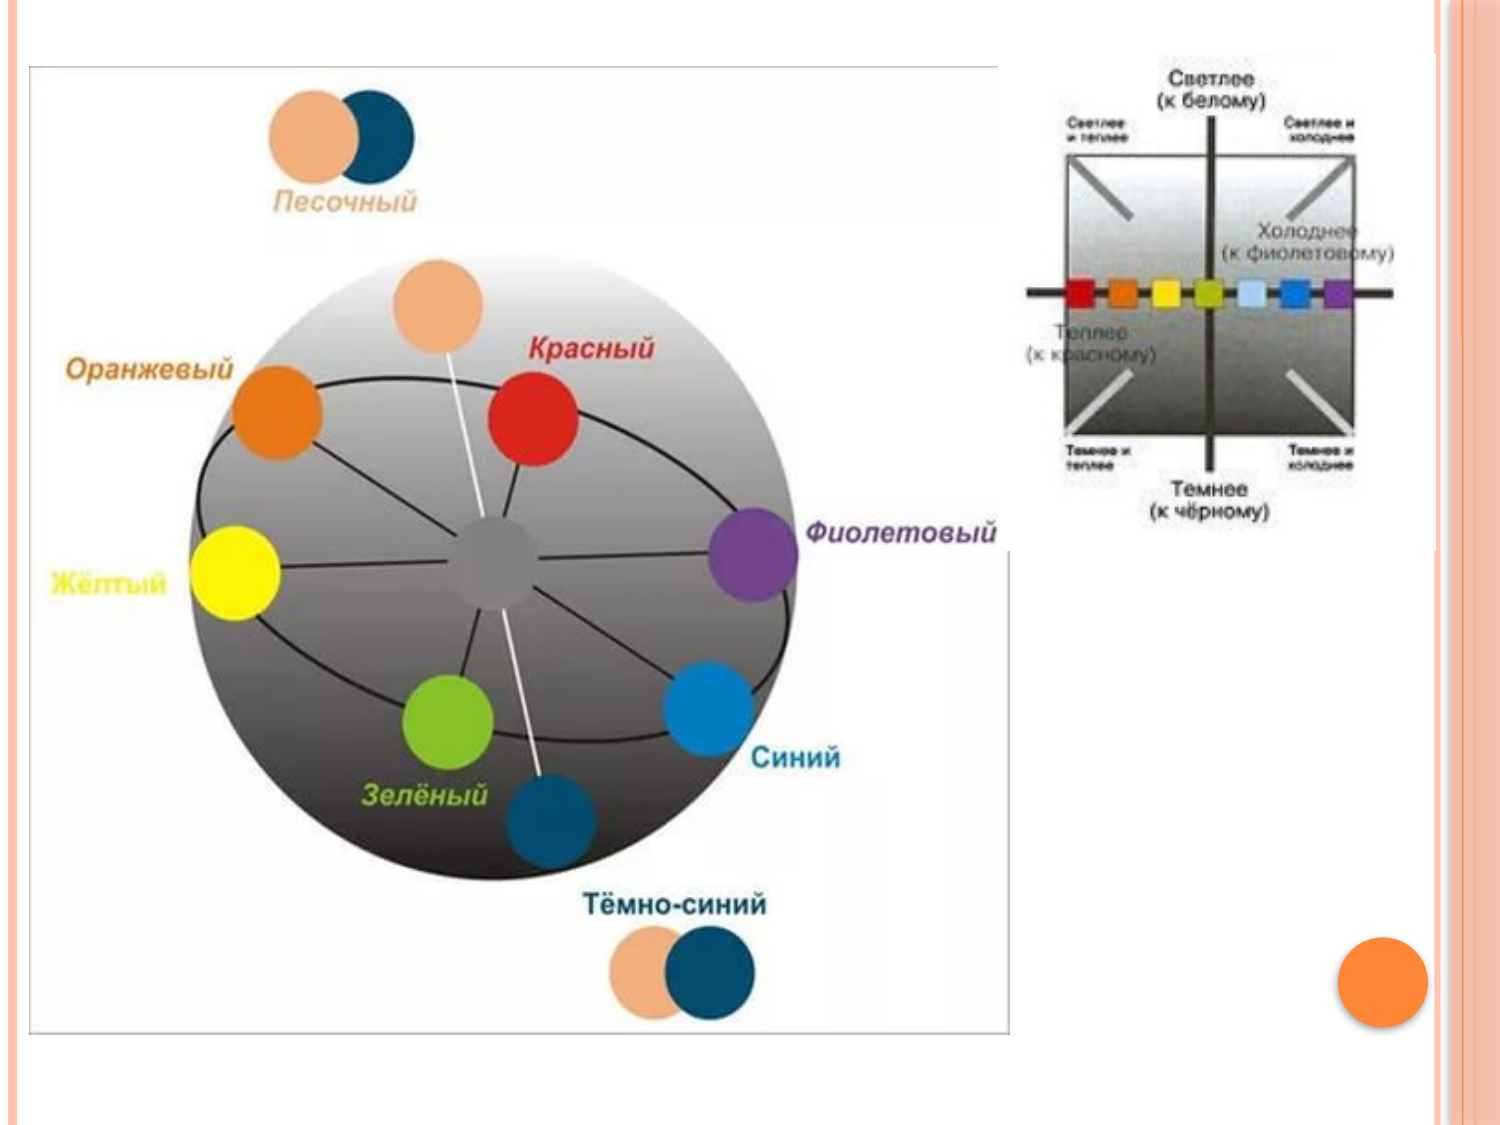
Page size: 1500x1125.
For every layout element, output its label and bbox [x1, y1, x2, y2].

list [28, 65, 1011, 1036]
picture [997, 54, 1436, 552]
